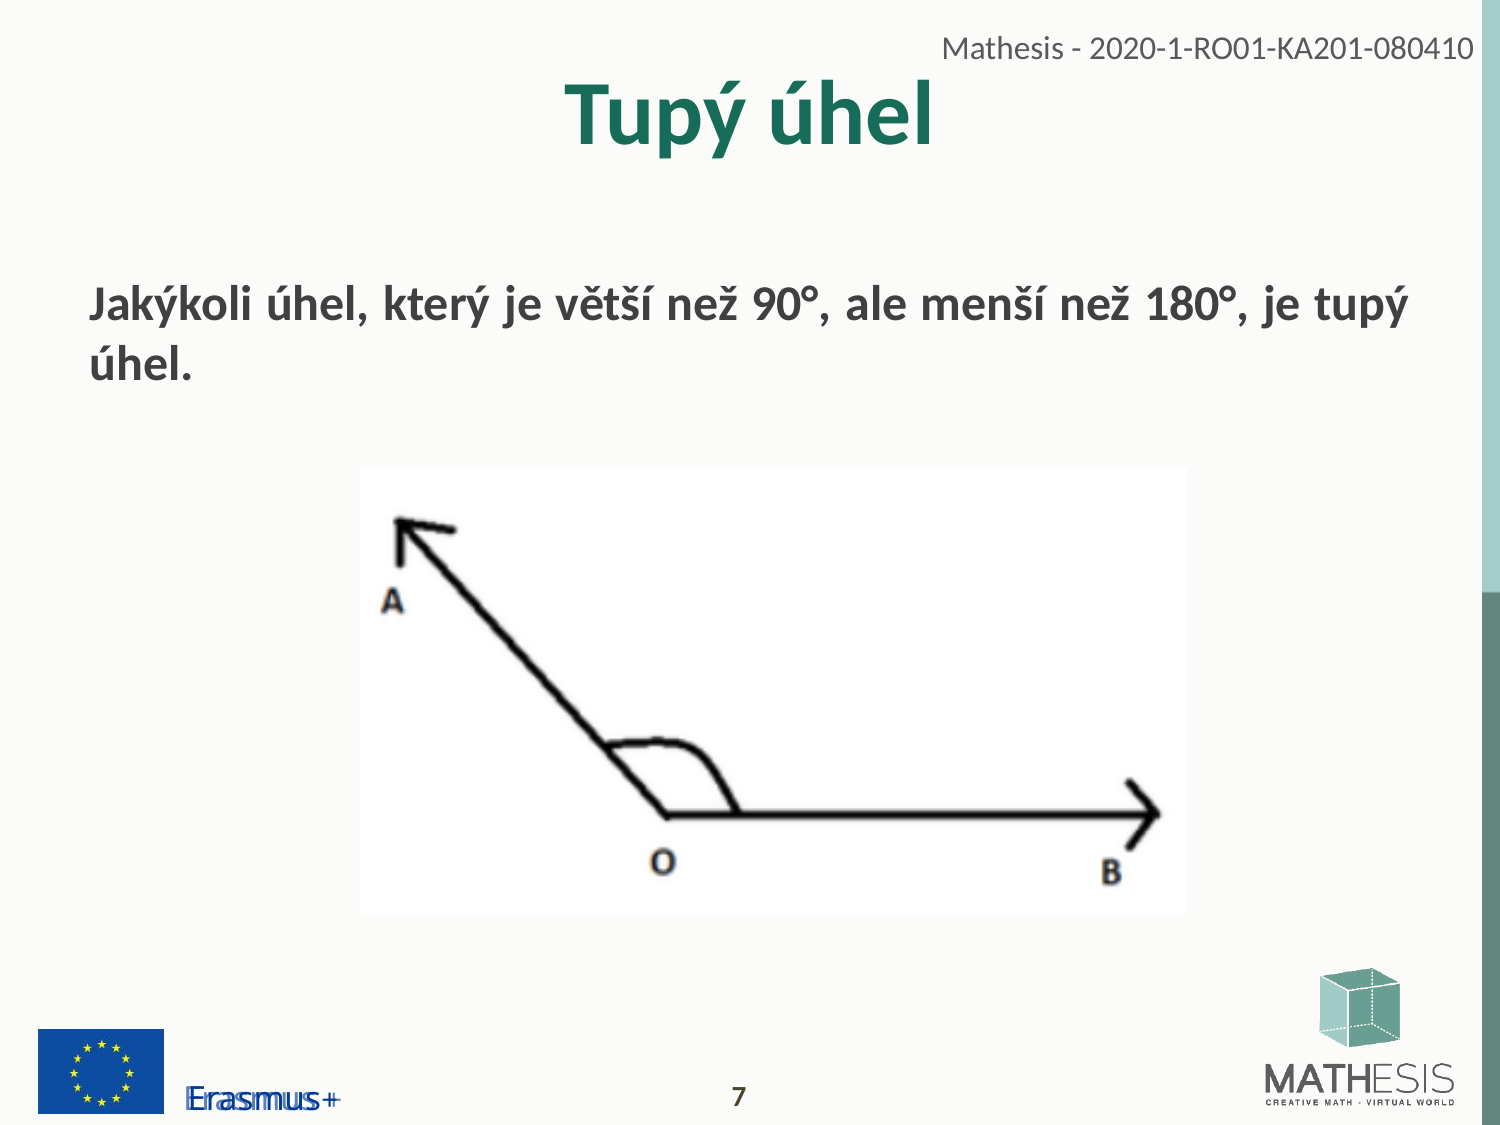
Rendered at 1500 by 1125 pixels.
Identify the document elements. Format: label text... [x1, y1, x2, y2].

picture [38, 1029, 164, 1114]
list Jakýkoli úhel, který je větší než 90°, ale menší než 180°, je tupý úhel. [75, 262, 1425, 1005]
title Tupý úhel [75, 45, 1425, 233]
picture [359, 467, 1187, 913]
